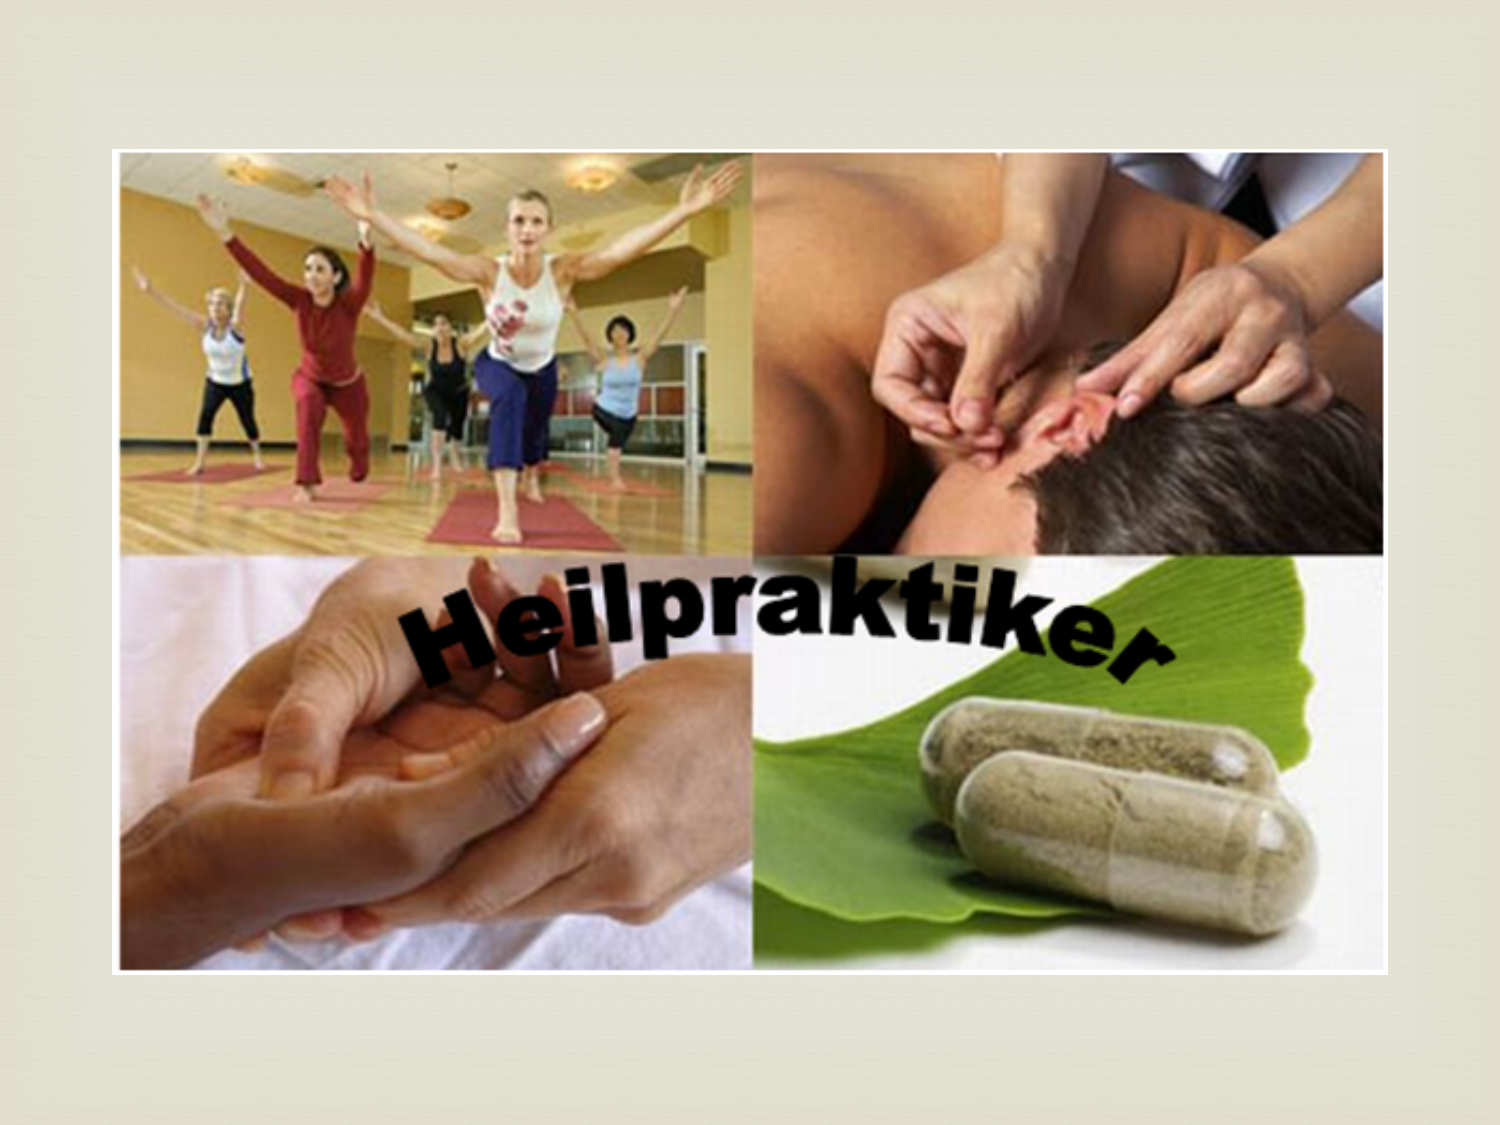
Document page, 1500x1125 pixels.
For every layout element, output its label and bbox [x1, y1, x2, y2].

picture [111, 149, 1388, 976]
